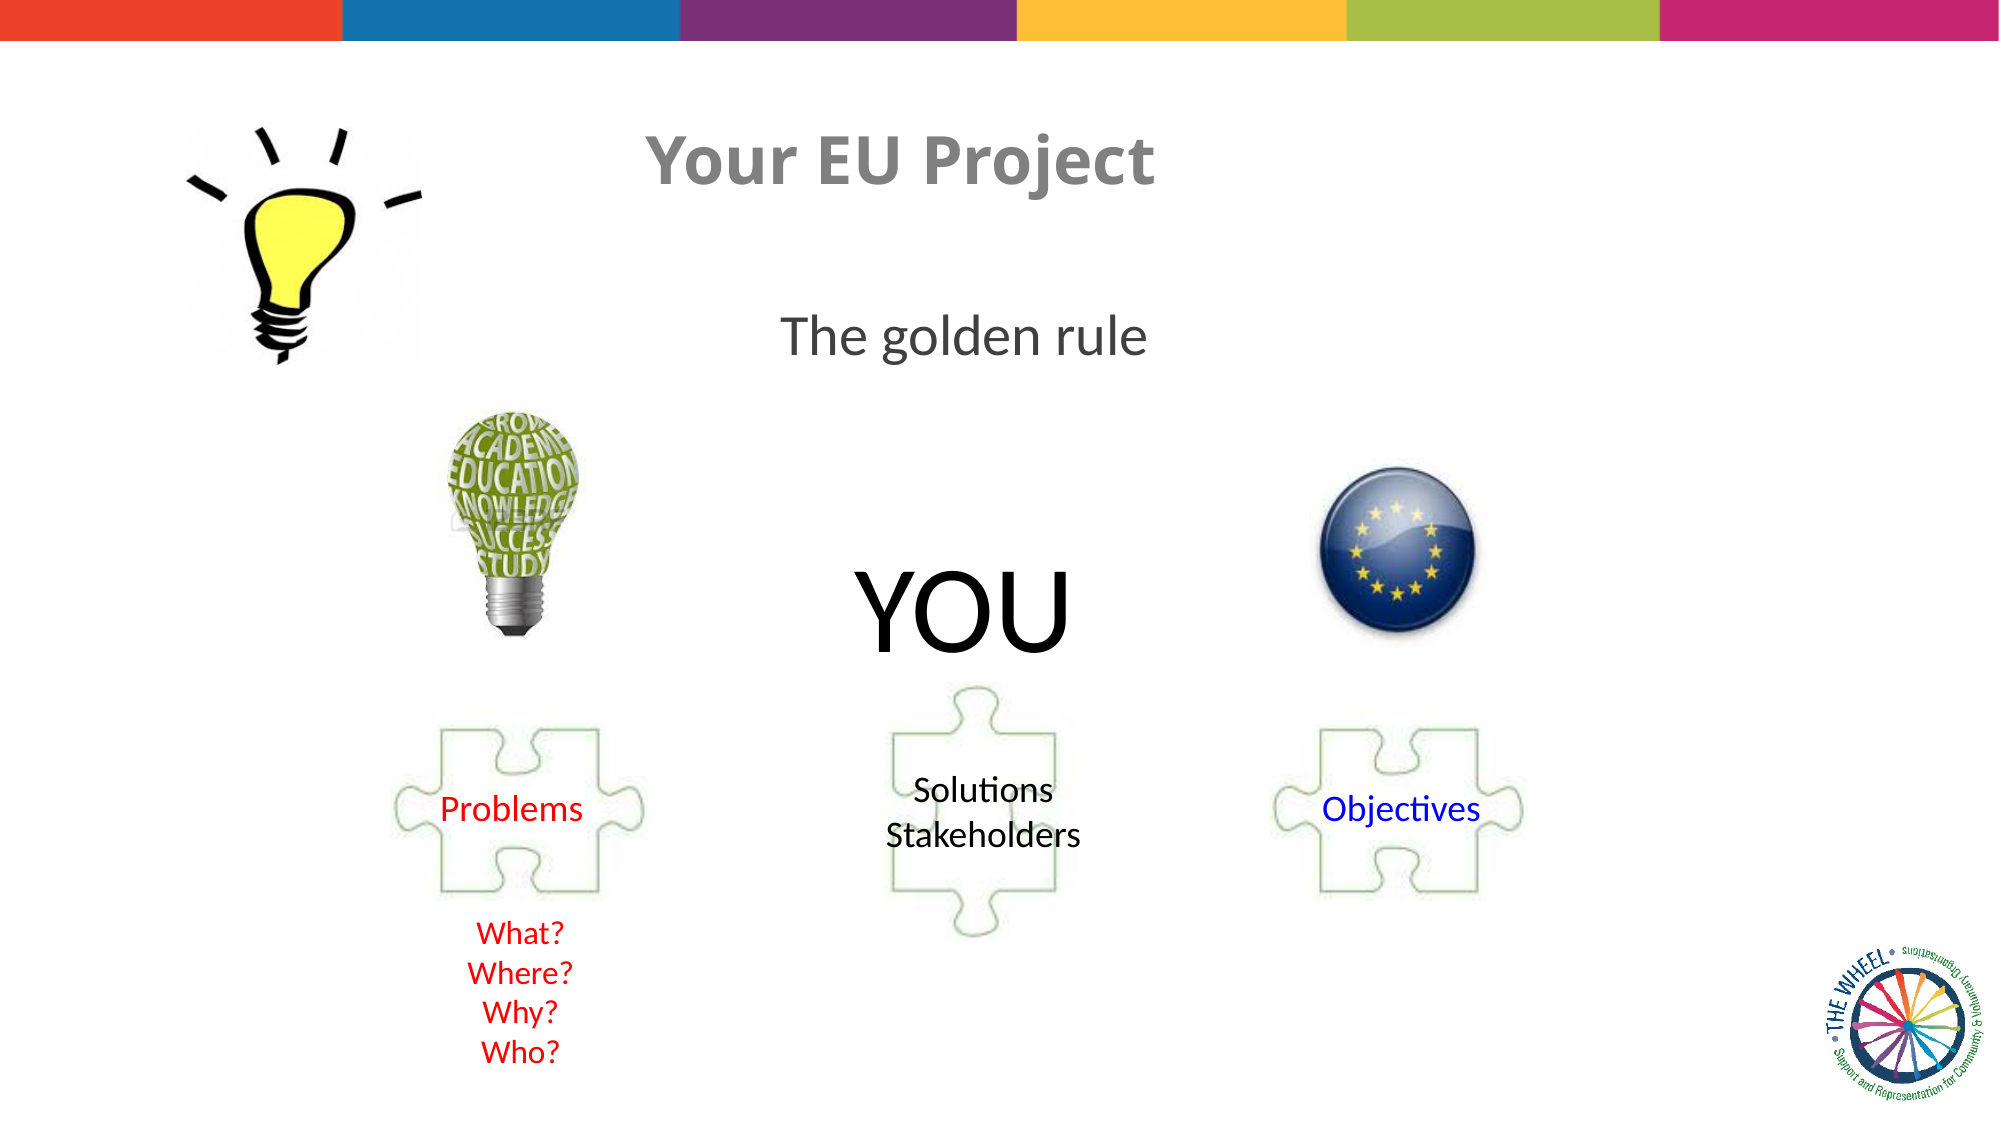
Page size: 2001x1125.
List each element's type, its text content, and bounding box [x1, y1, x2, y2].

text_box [1269, 458, 1554, 901]
picture [0, 0, 2000, 41]
text_box Your EU Project [630, 110, 1623, 205]
text_box The golden rule [713, 289, 1216, 396]
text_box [747, 520, 1220, 941]
picture [1825, 944, 1984, 1103]
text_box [384, 391, 672, 1081]
picture [185, 127, 422, 365]
